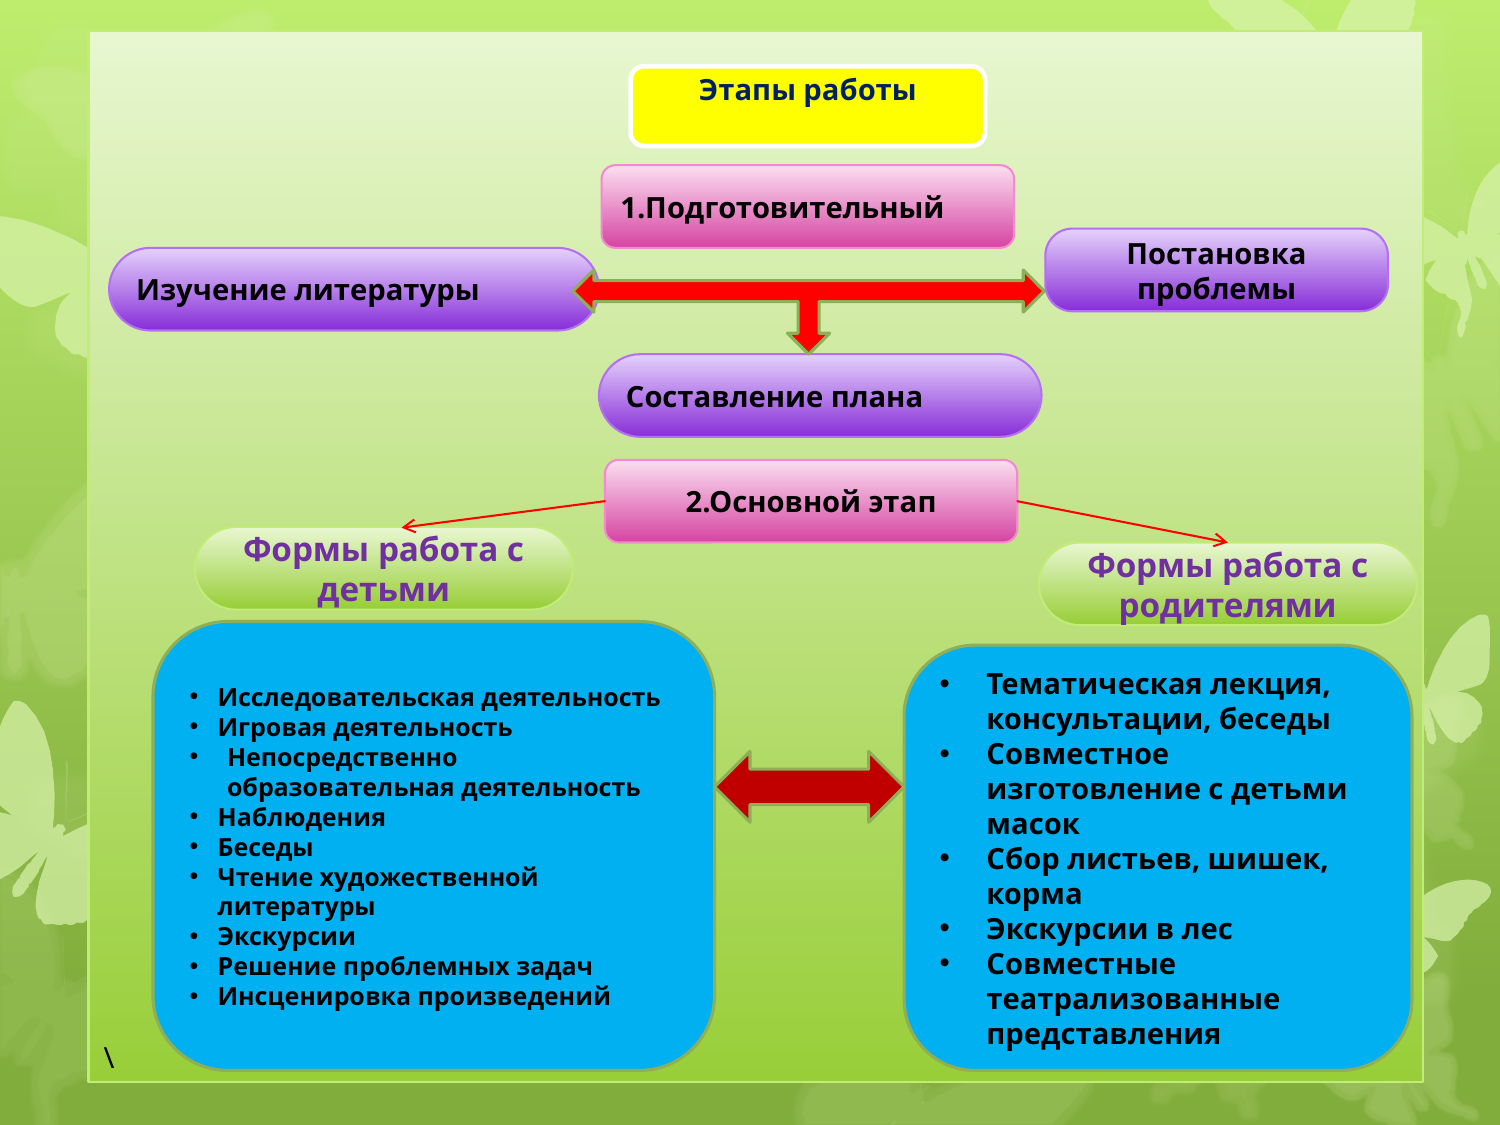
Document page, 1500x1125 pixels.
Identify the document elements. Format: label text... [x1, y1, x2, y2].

text_box Составление плана [597, 353, 1043, 438]
title \ [87, 30, 1424, 1083]
text_box 1.Подготовительный [600, 164, 1016, 249]
text_box Формы работа с детьми [193, 525, 574, 611]
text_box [401, 500, 606, 529]
text_box Постановка проблемы [1044, 227, 1390, 313]
text_box Исследовательская деятельность Игровая деятельность Непосредственно образовательная деятельность Наблюдения Беседы Чтение художественной литературы Экскурсии Решение проблемных задач Инсценировка произведений [151, 619, 717, 1072]
text_box [713, 749, 906, 824]
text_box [1016, 500, 1229, 543]
text_box 2.Основной этап [603, 458, 1019, 544]
text_box Формы работа с родителями [1037, 541, 1418, 627]
text_box [571, 268, 1046, 356]
text_box Изучение литературы [108, 246, 595, 332]
text_box Тематическая лекция, консультации, беседы Совместное изготовление с детьми масок Сбор листьев, шишек, корма Экскурсии в лес Совместные театрализованные представления [902, 643, 1414, 1072]
text_box Этапы работы [628, 63, 988, 149]
